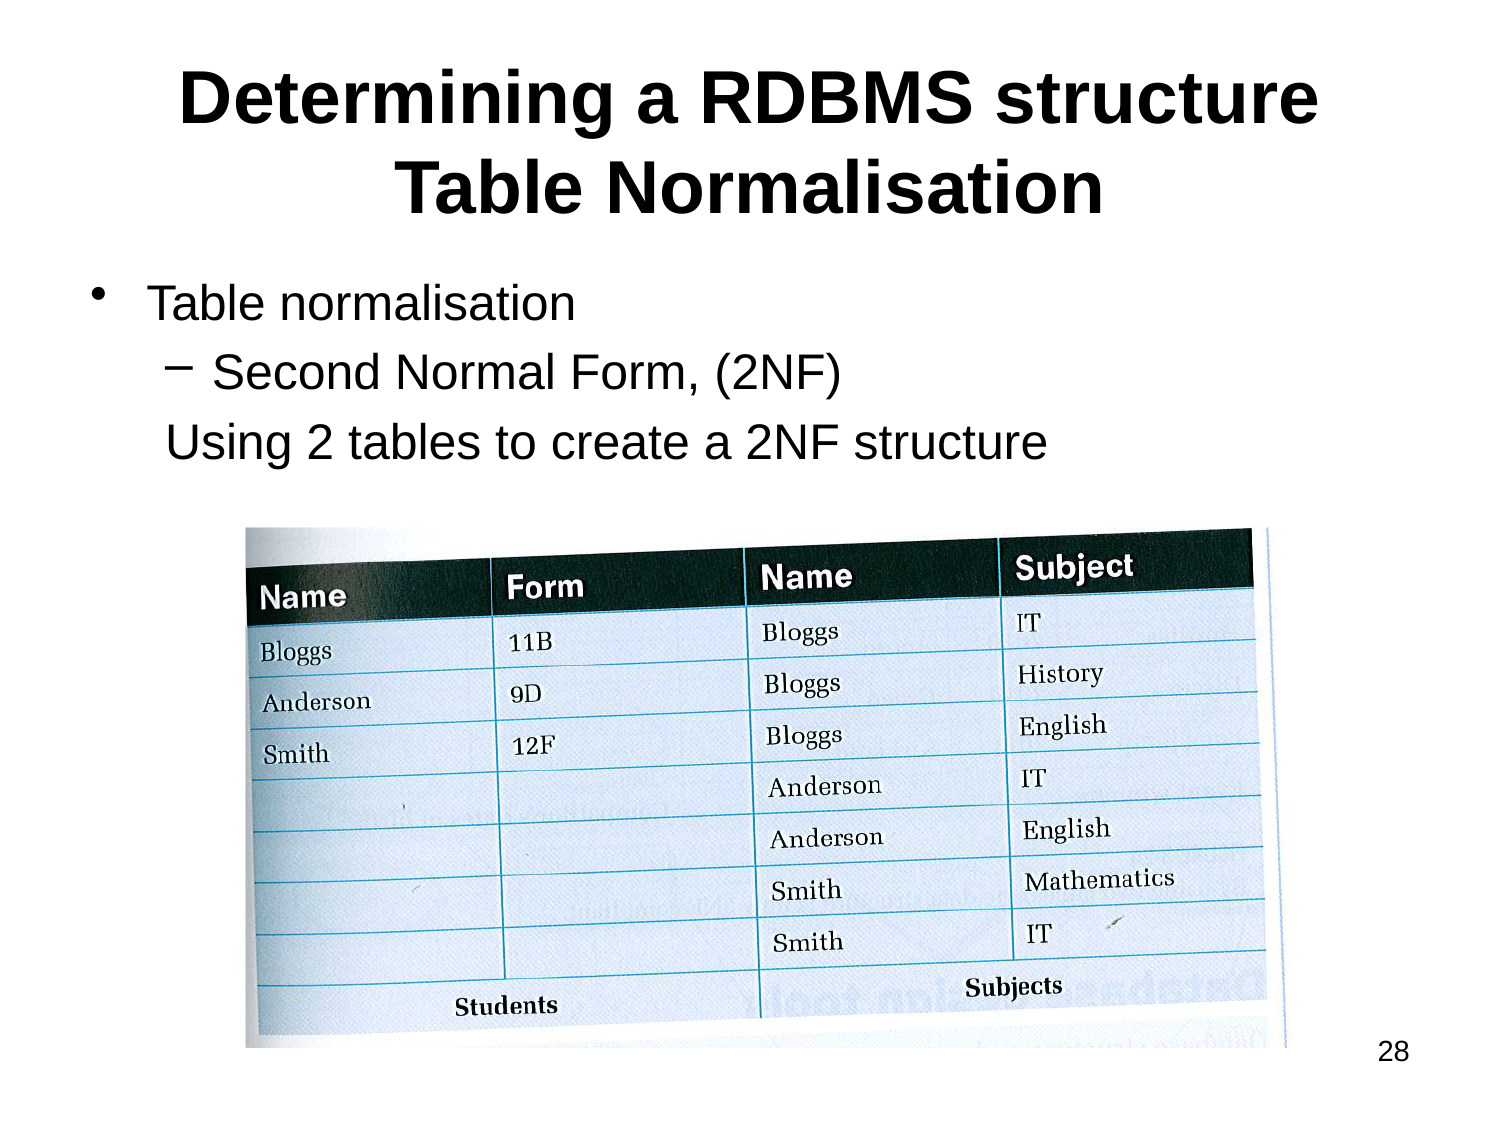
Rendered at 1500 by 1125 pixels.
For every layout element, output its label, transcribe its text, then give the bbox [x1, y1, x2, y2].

title Determining a RDBMS structure Table Normalisation [74, 44, 1426, 233]
slide_number 28 [1074, 1024, 1426, 1103]
picture [245, 527, 1301, 1049]
list Table normalisation Second Normal Form, (2NF) Using 2 tables to create a 2NF structure [74, 262, 1407, 540]
